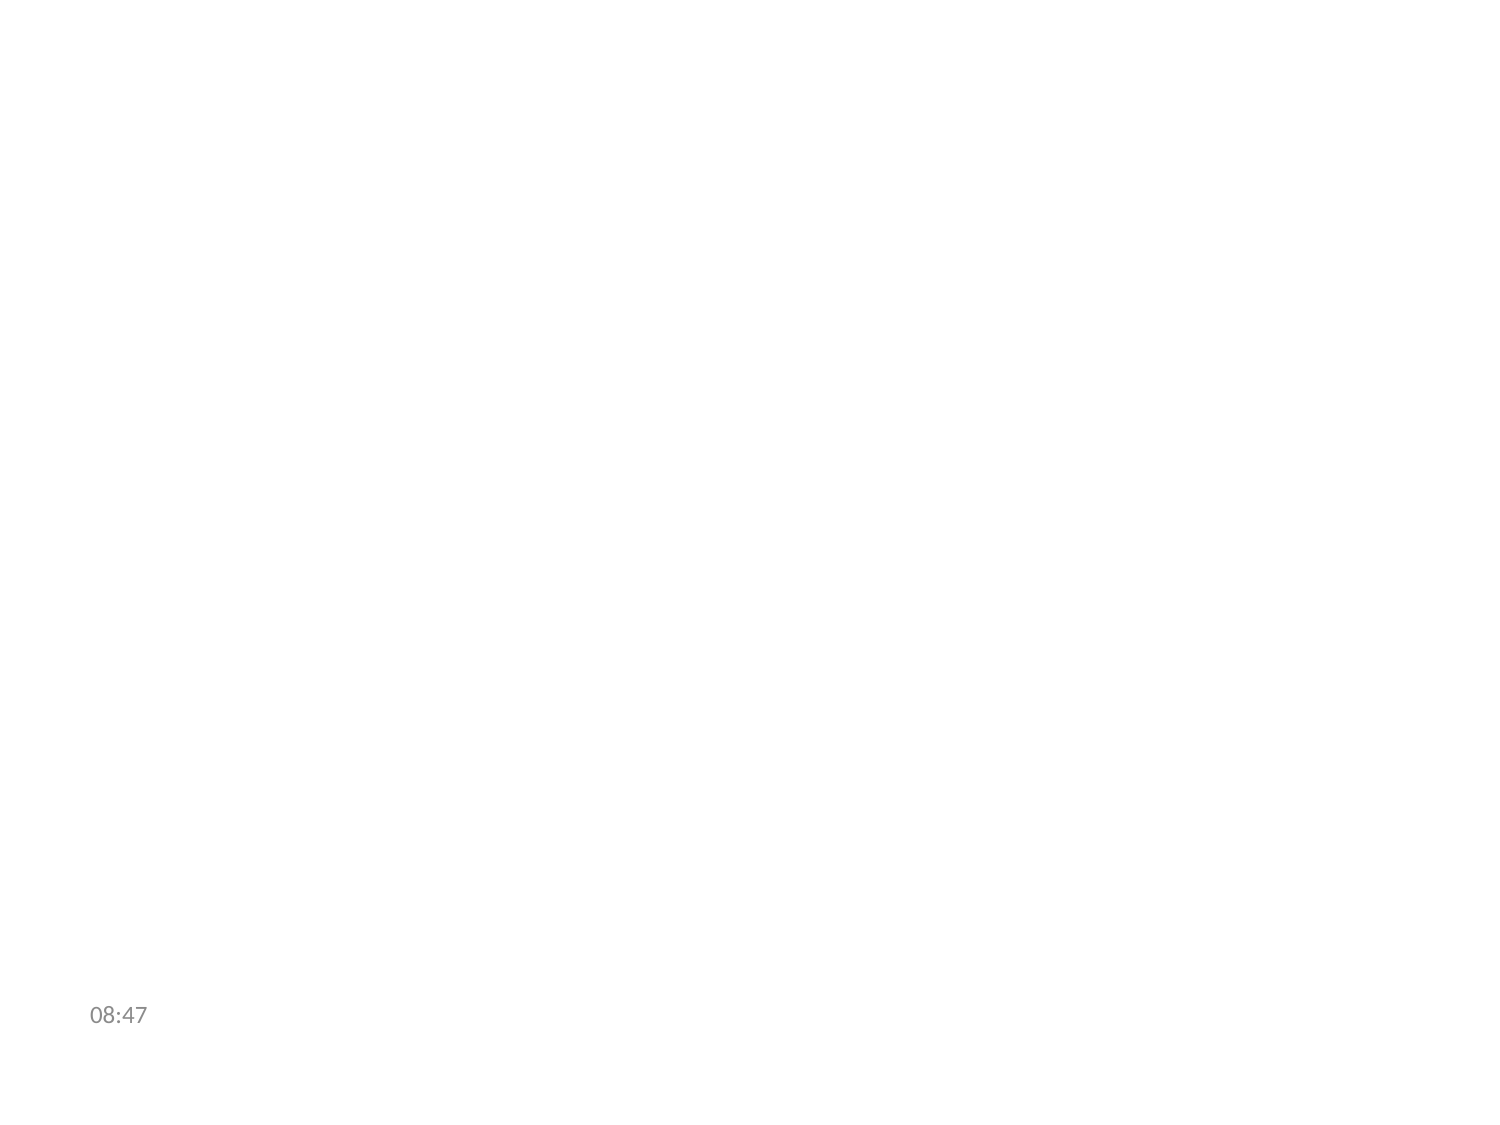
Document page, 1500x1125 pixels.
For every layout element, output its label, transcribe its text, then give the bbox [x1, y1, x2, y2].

text_box 15:35 [75, 983, 425, 1044]
